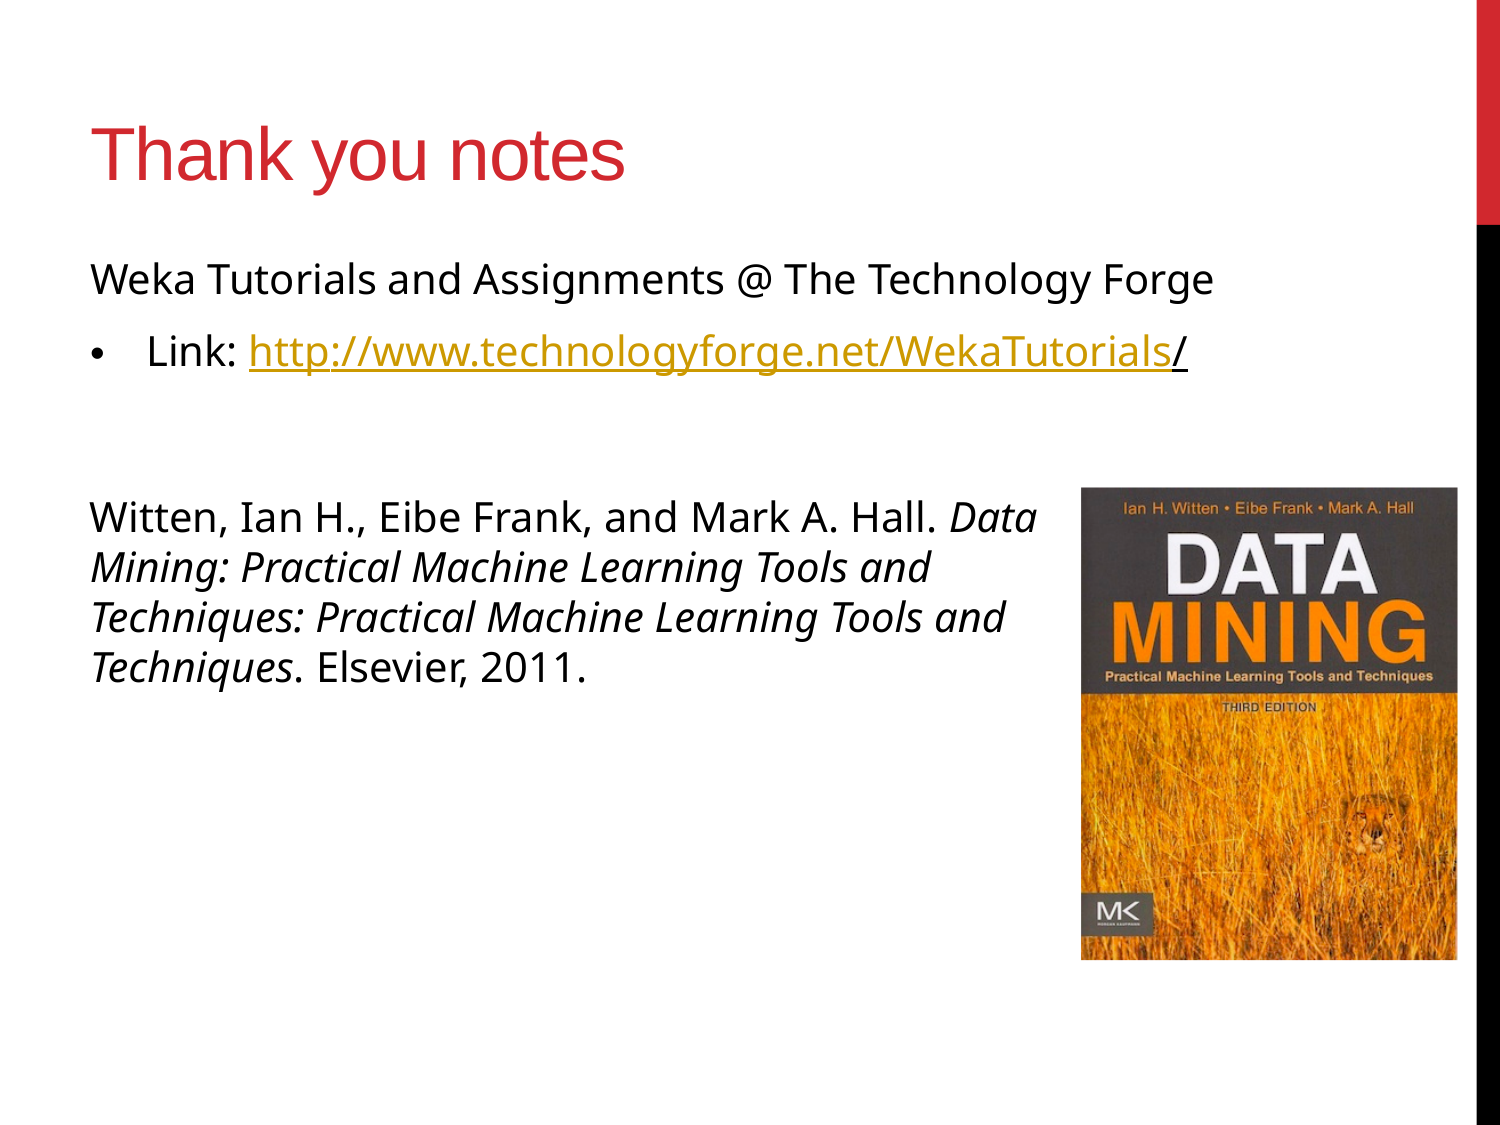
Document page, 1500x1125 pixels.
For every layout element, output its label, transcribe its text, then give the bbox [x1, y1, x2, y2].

list Weka Tutorials and Assignments @ The Technology Forge Link: http://www.technologyforge.net/WekaTutorials/ [75, 245, 1325, 411]
picture [876, 482, 1500, 967]
title Thank you notes [75, 24, 1236, 204]
text_box Witten, Ian H., Eibe Frank, and Mark A. Hall. Data Mining: Practical Machine Learning Tools and Techniques: Practical Machine Learning Tools and Techniques. Elsevier, 2011. [74, 483, 876, 749]
